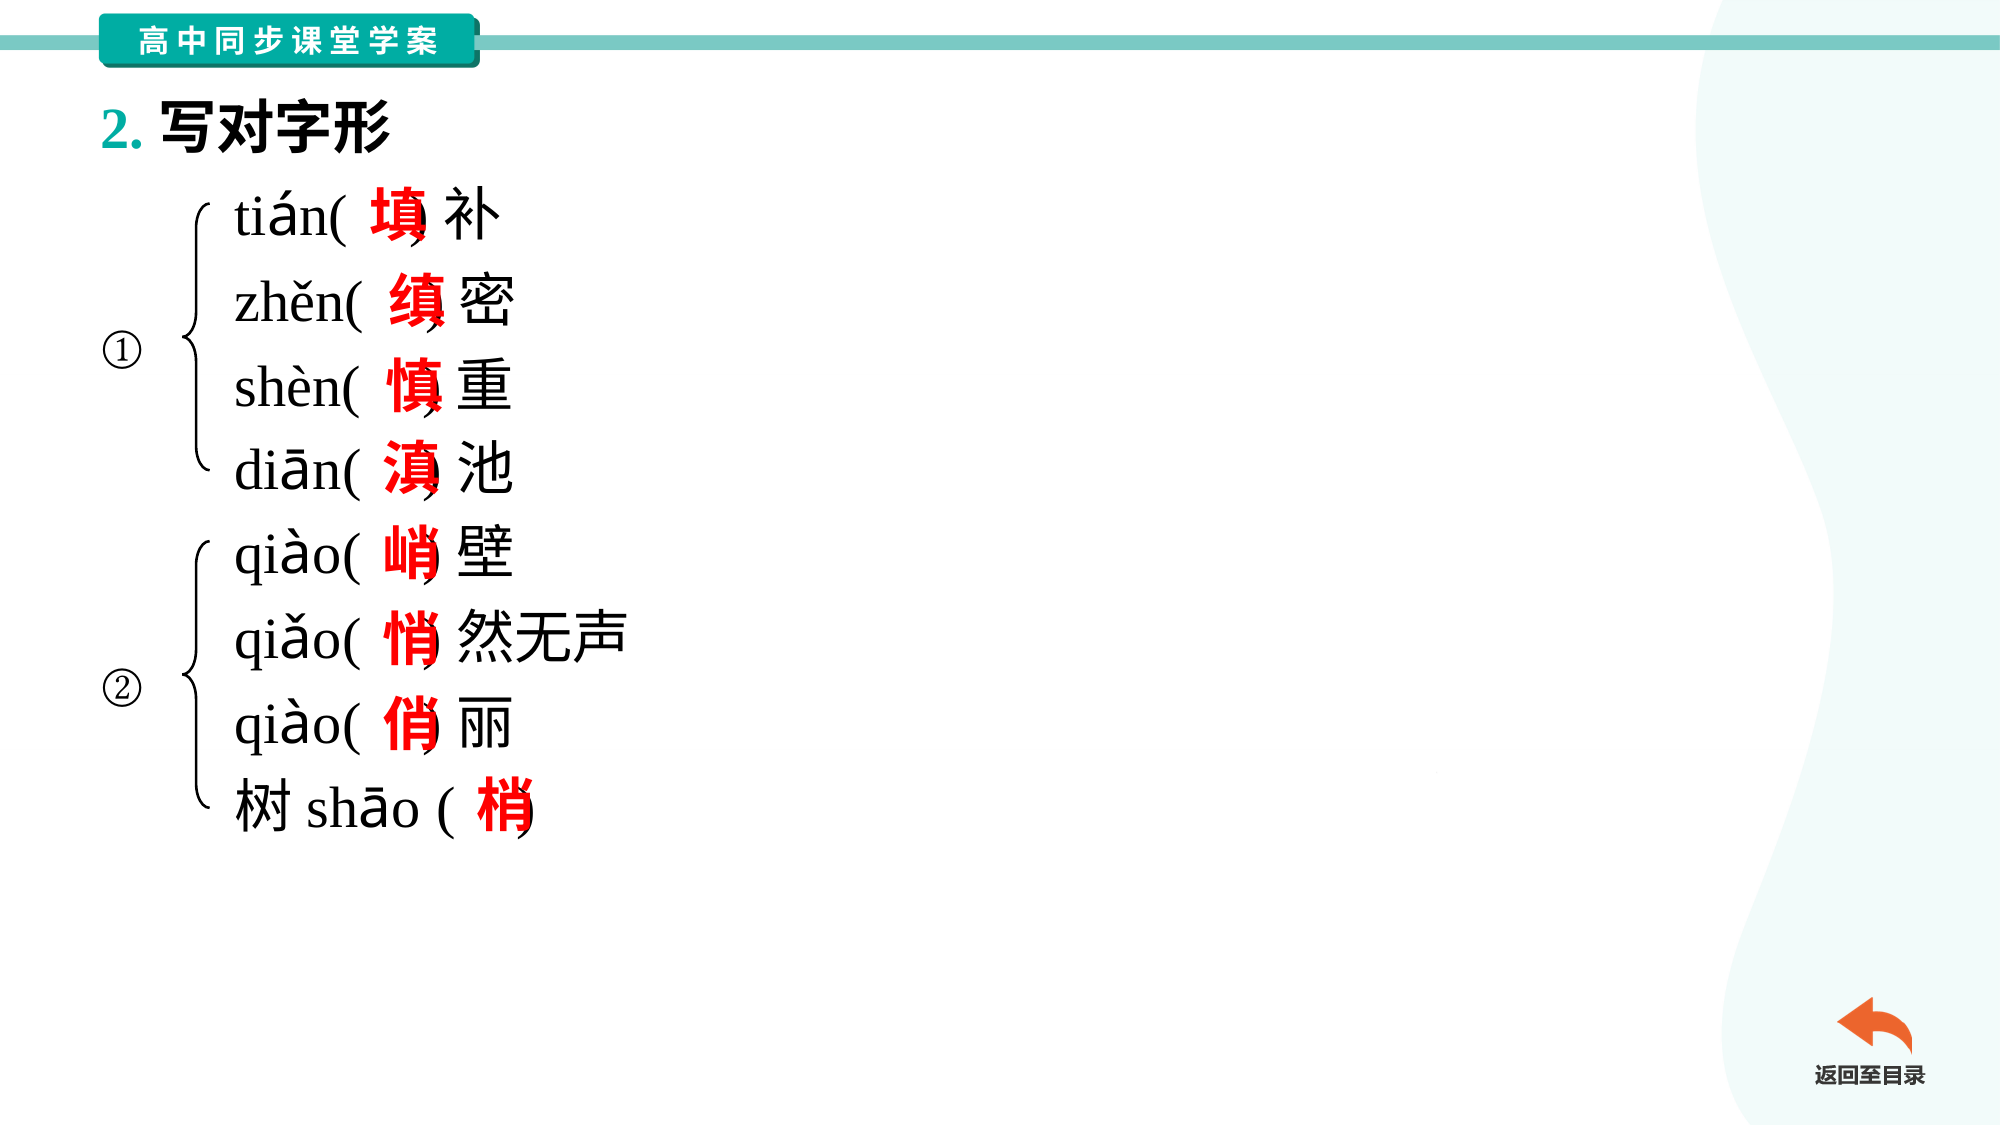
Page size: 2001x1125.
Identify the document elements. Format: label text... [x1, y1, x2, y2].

picture [0, 0, 2000, 1125]
text_box 缜 [367, 248, 469, 327]
text_box 滇 [360, 417, 462, 495]
text_box 俏 [360, 671, 462, 750]
text_box 梢 [454, 755, 556, 832]
text_box ② [100, 632, 187, 718]
text_box qiào( )壁 qiǎo( )然无声 qiào( )丽 树shāo ( ) [234, 499, 698, 833]
text_box 悄 [360, 586, 462, 665]
text_box 填 [347, 163, 449, 242]
text_box 峭 [360, 500, 462, 580]
text_box 慎 [363, 334, 465, 413]
text_box 2.写对字形 [100, 76, 1899, 155]
text_box tián( )补 zhěn( )密 shèn( )重 diān( )池 [234, 161, 588, 495]
text_box [182, 540, 210, 809]
text_box [182, 202, 210, 471]
text_box ① [100, 294, 187, 381]
